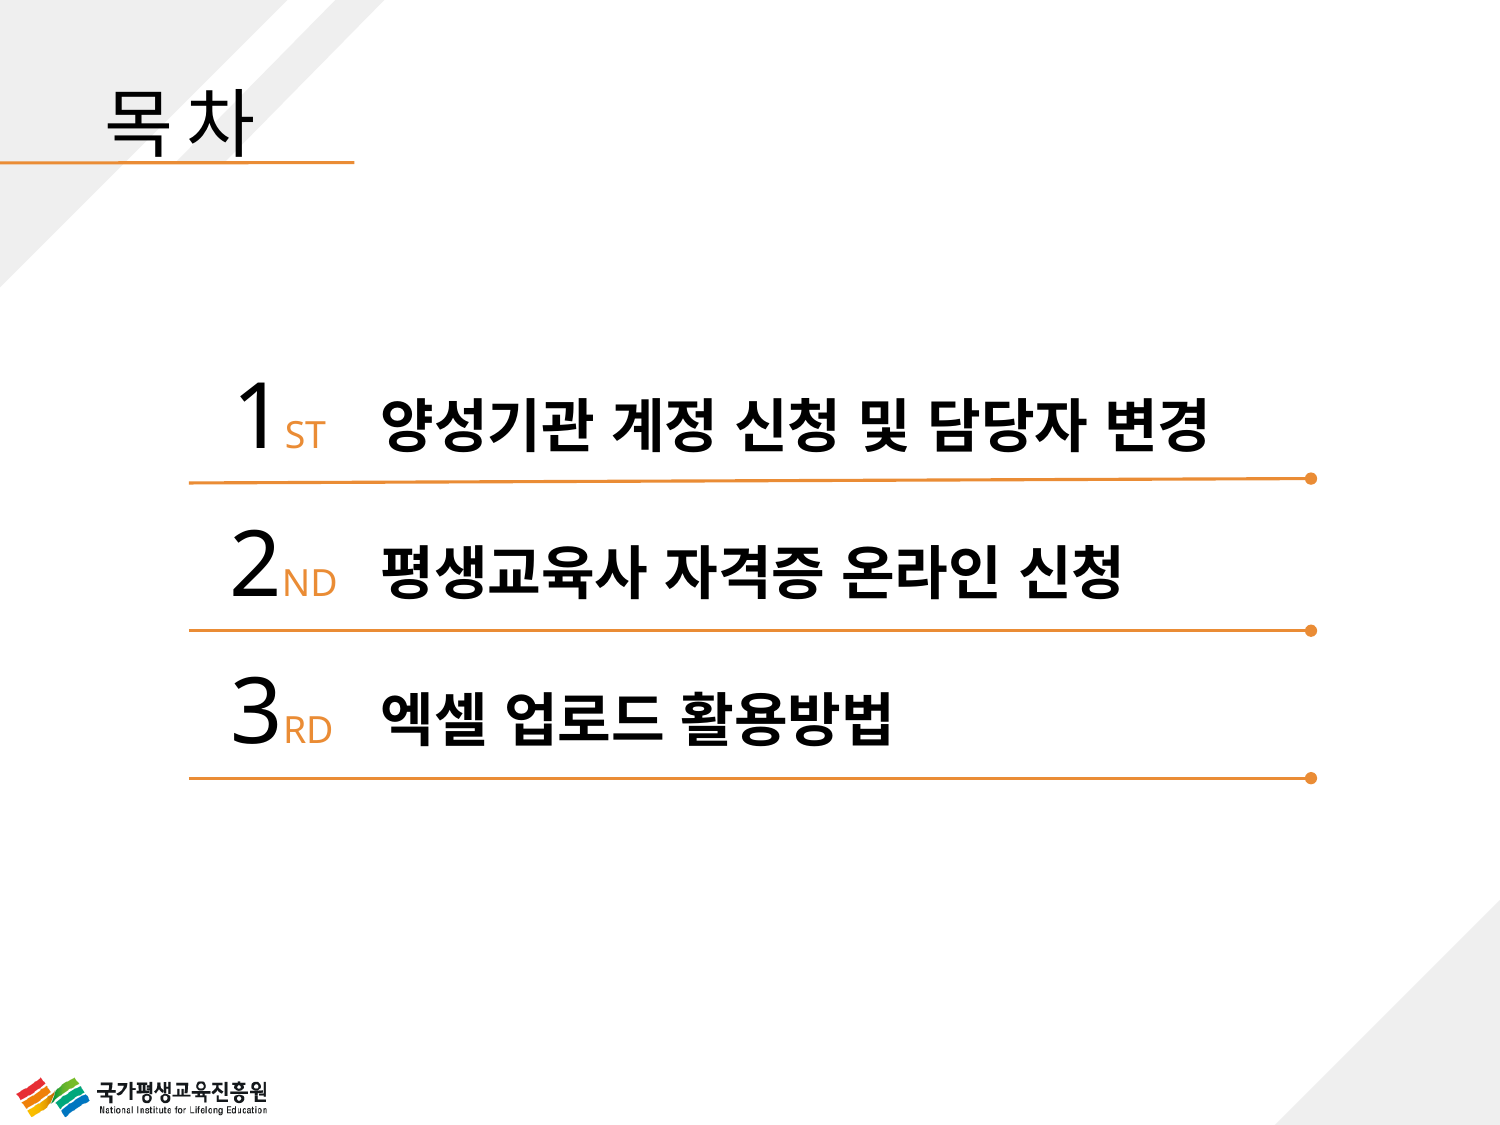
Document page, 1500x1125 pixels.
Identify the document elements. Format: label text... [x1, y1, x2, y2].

picture [0, 1067, 286, 1125]
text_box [188, 497, 1312, 631]
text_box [188, 644, 1312, 779]
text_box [188, 349, 1318, 484]
text_box 목차 [90, 68, 408, 174]
